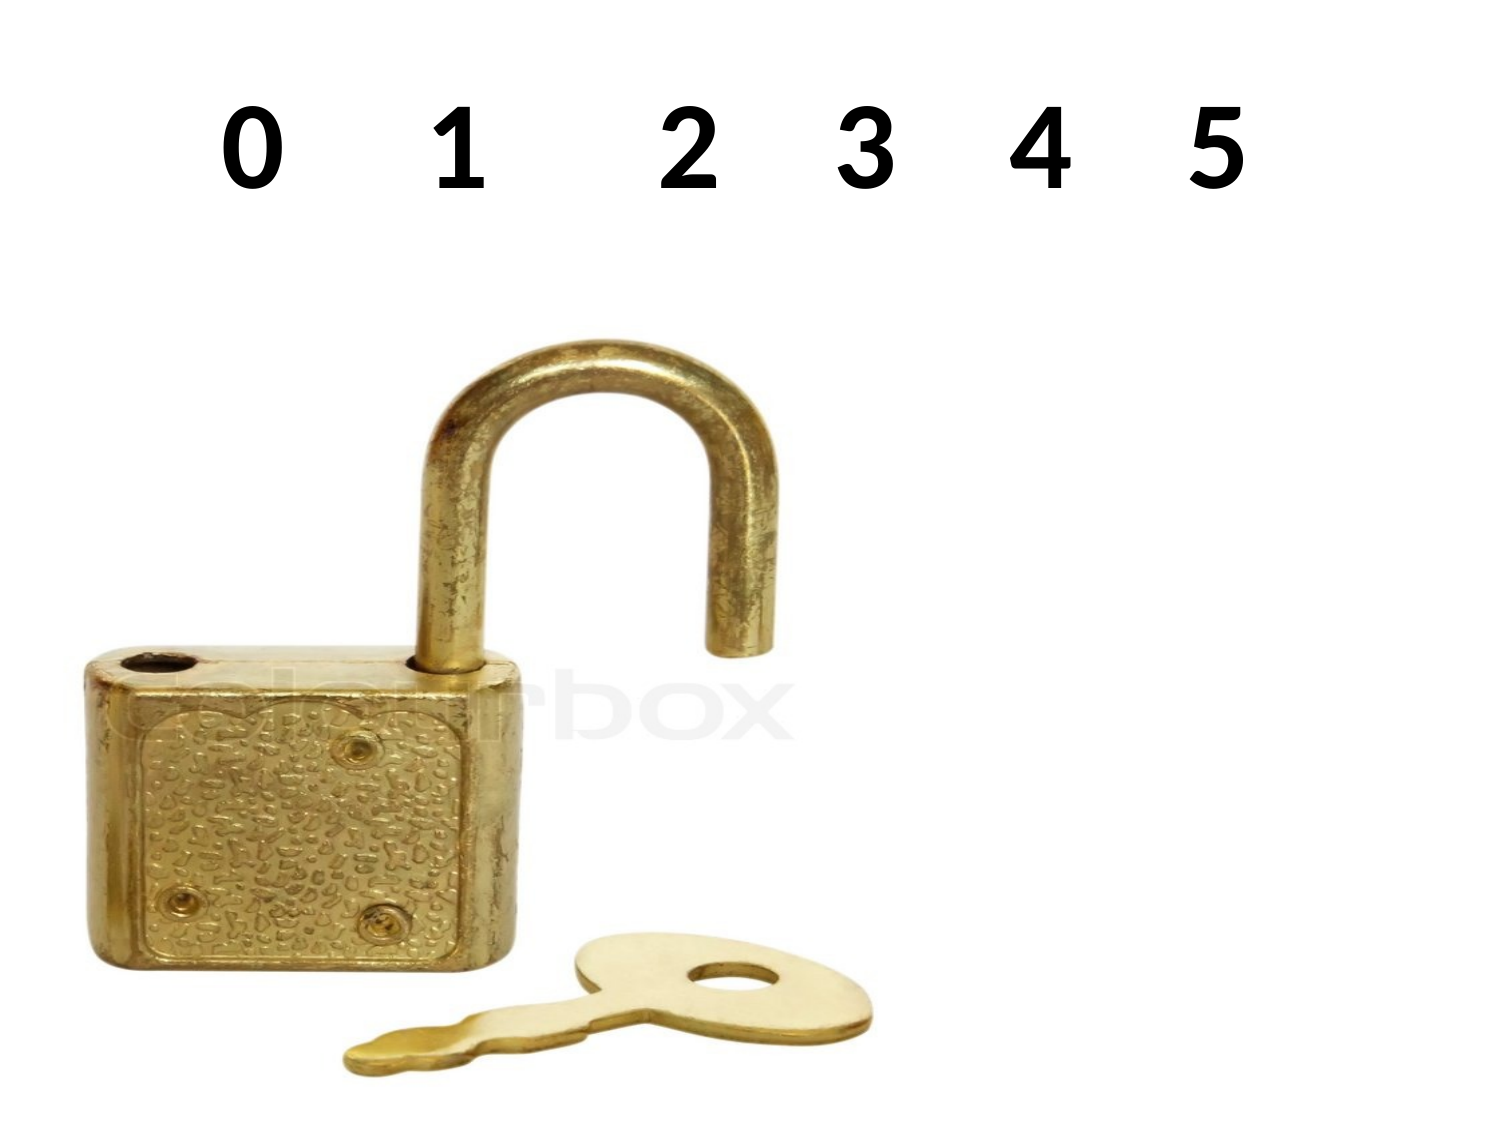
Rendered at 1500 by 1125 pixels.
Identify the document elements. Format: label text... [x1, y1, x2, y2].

title 0 1 2 3 4 5 [75, 45, 1425, 233]
picture [0, 292, 922, 1121]
